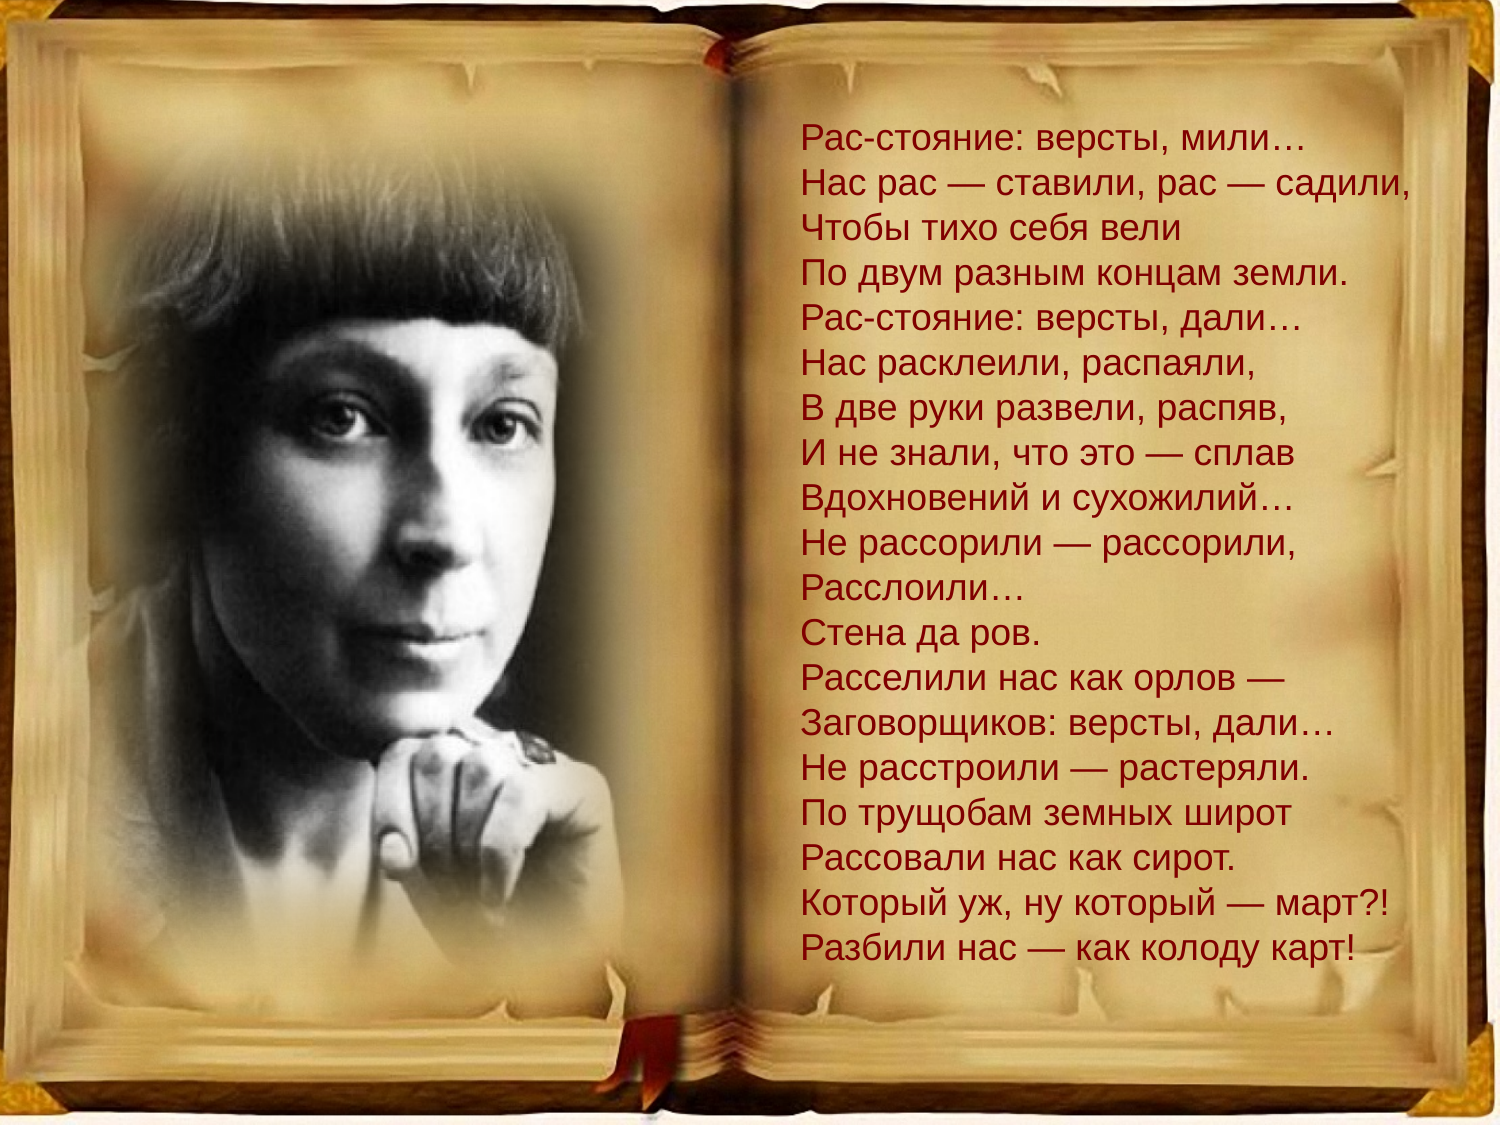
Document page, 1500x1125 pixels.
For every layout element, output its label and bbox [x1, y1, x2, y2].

picture [23, 105, 692, 997]
list [0, 0, 1500, 1125]
